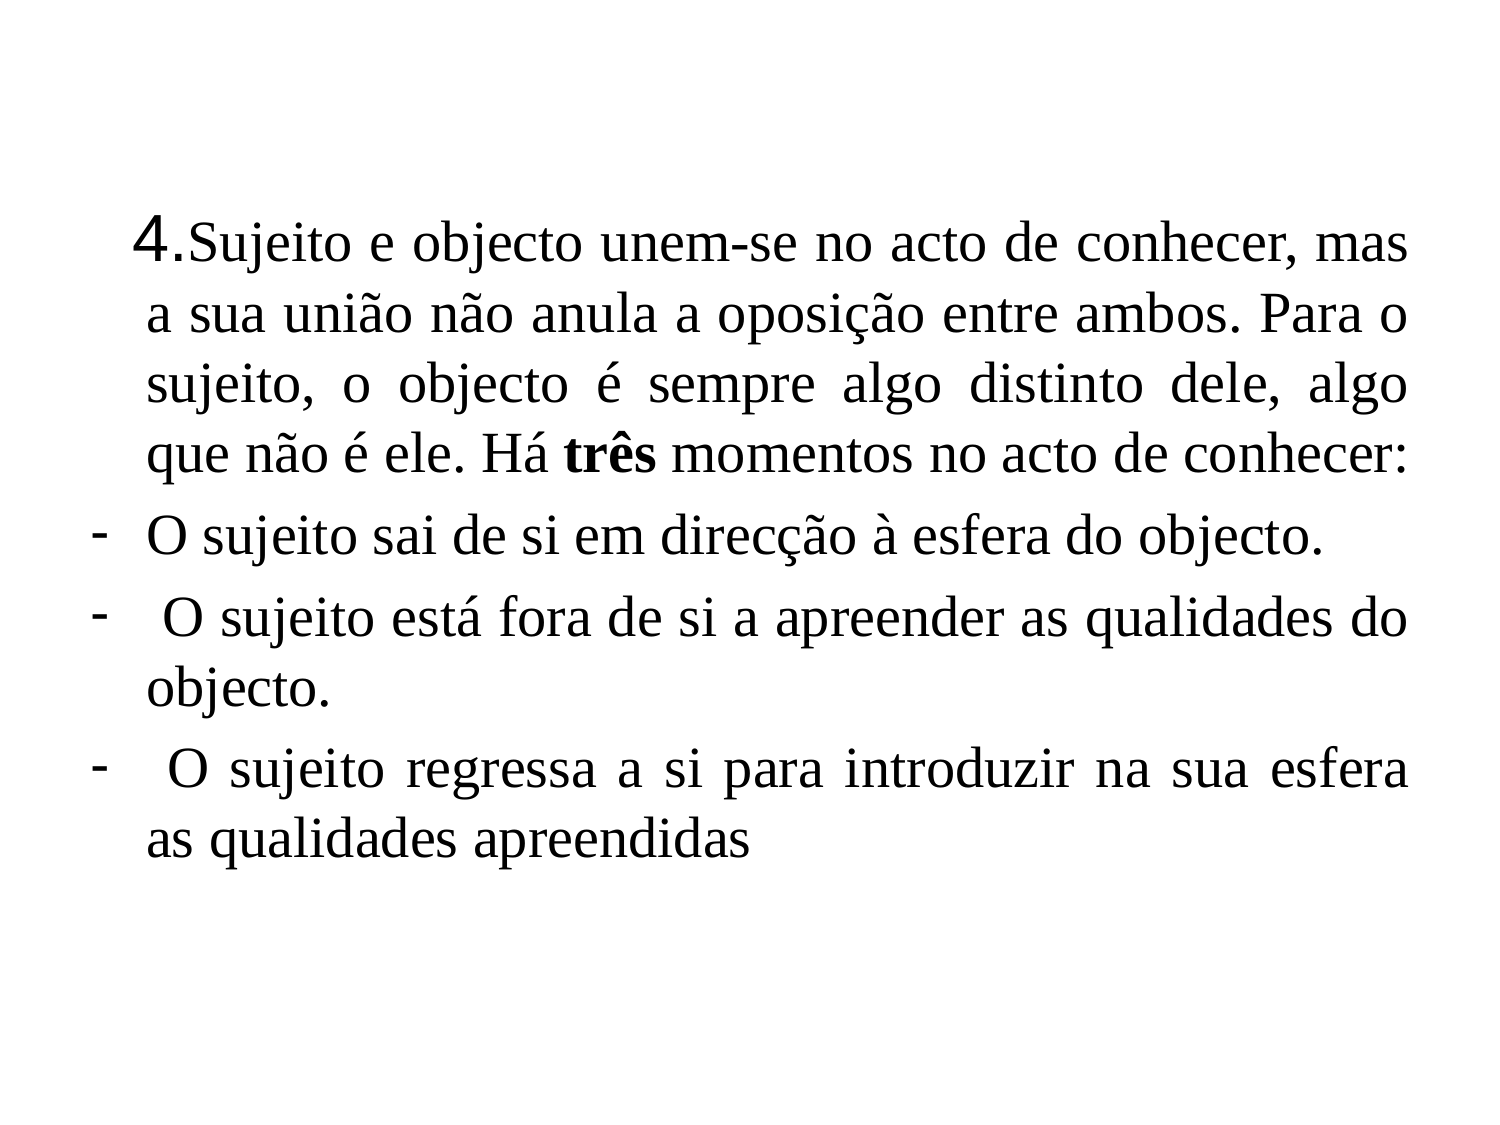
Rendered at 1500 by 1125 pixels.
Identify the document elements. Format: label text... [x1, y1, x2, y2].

list 4.Sujeito e objecto unem-se no acto de conhecer, mas a sua união não anula a oposição entre ambos. Para o sujeito, o objecto é sempre algo distinto dele, algo que não é ele. Há três momentos no acto de conhecer: O sujeito sai de si em direcção à esfera do objecto. O sujeito está fora de si a apreender as qualidades do objecto. O sujeito regressa a si para introduzir na sua esfera as qualidades apreendidas [75, 93, 1425, 1005]
